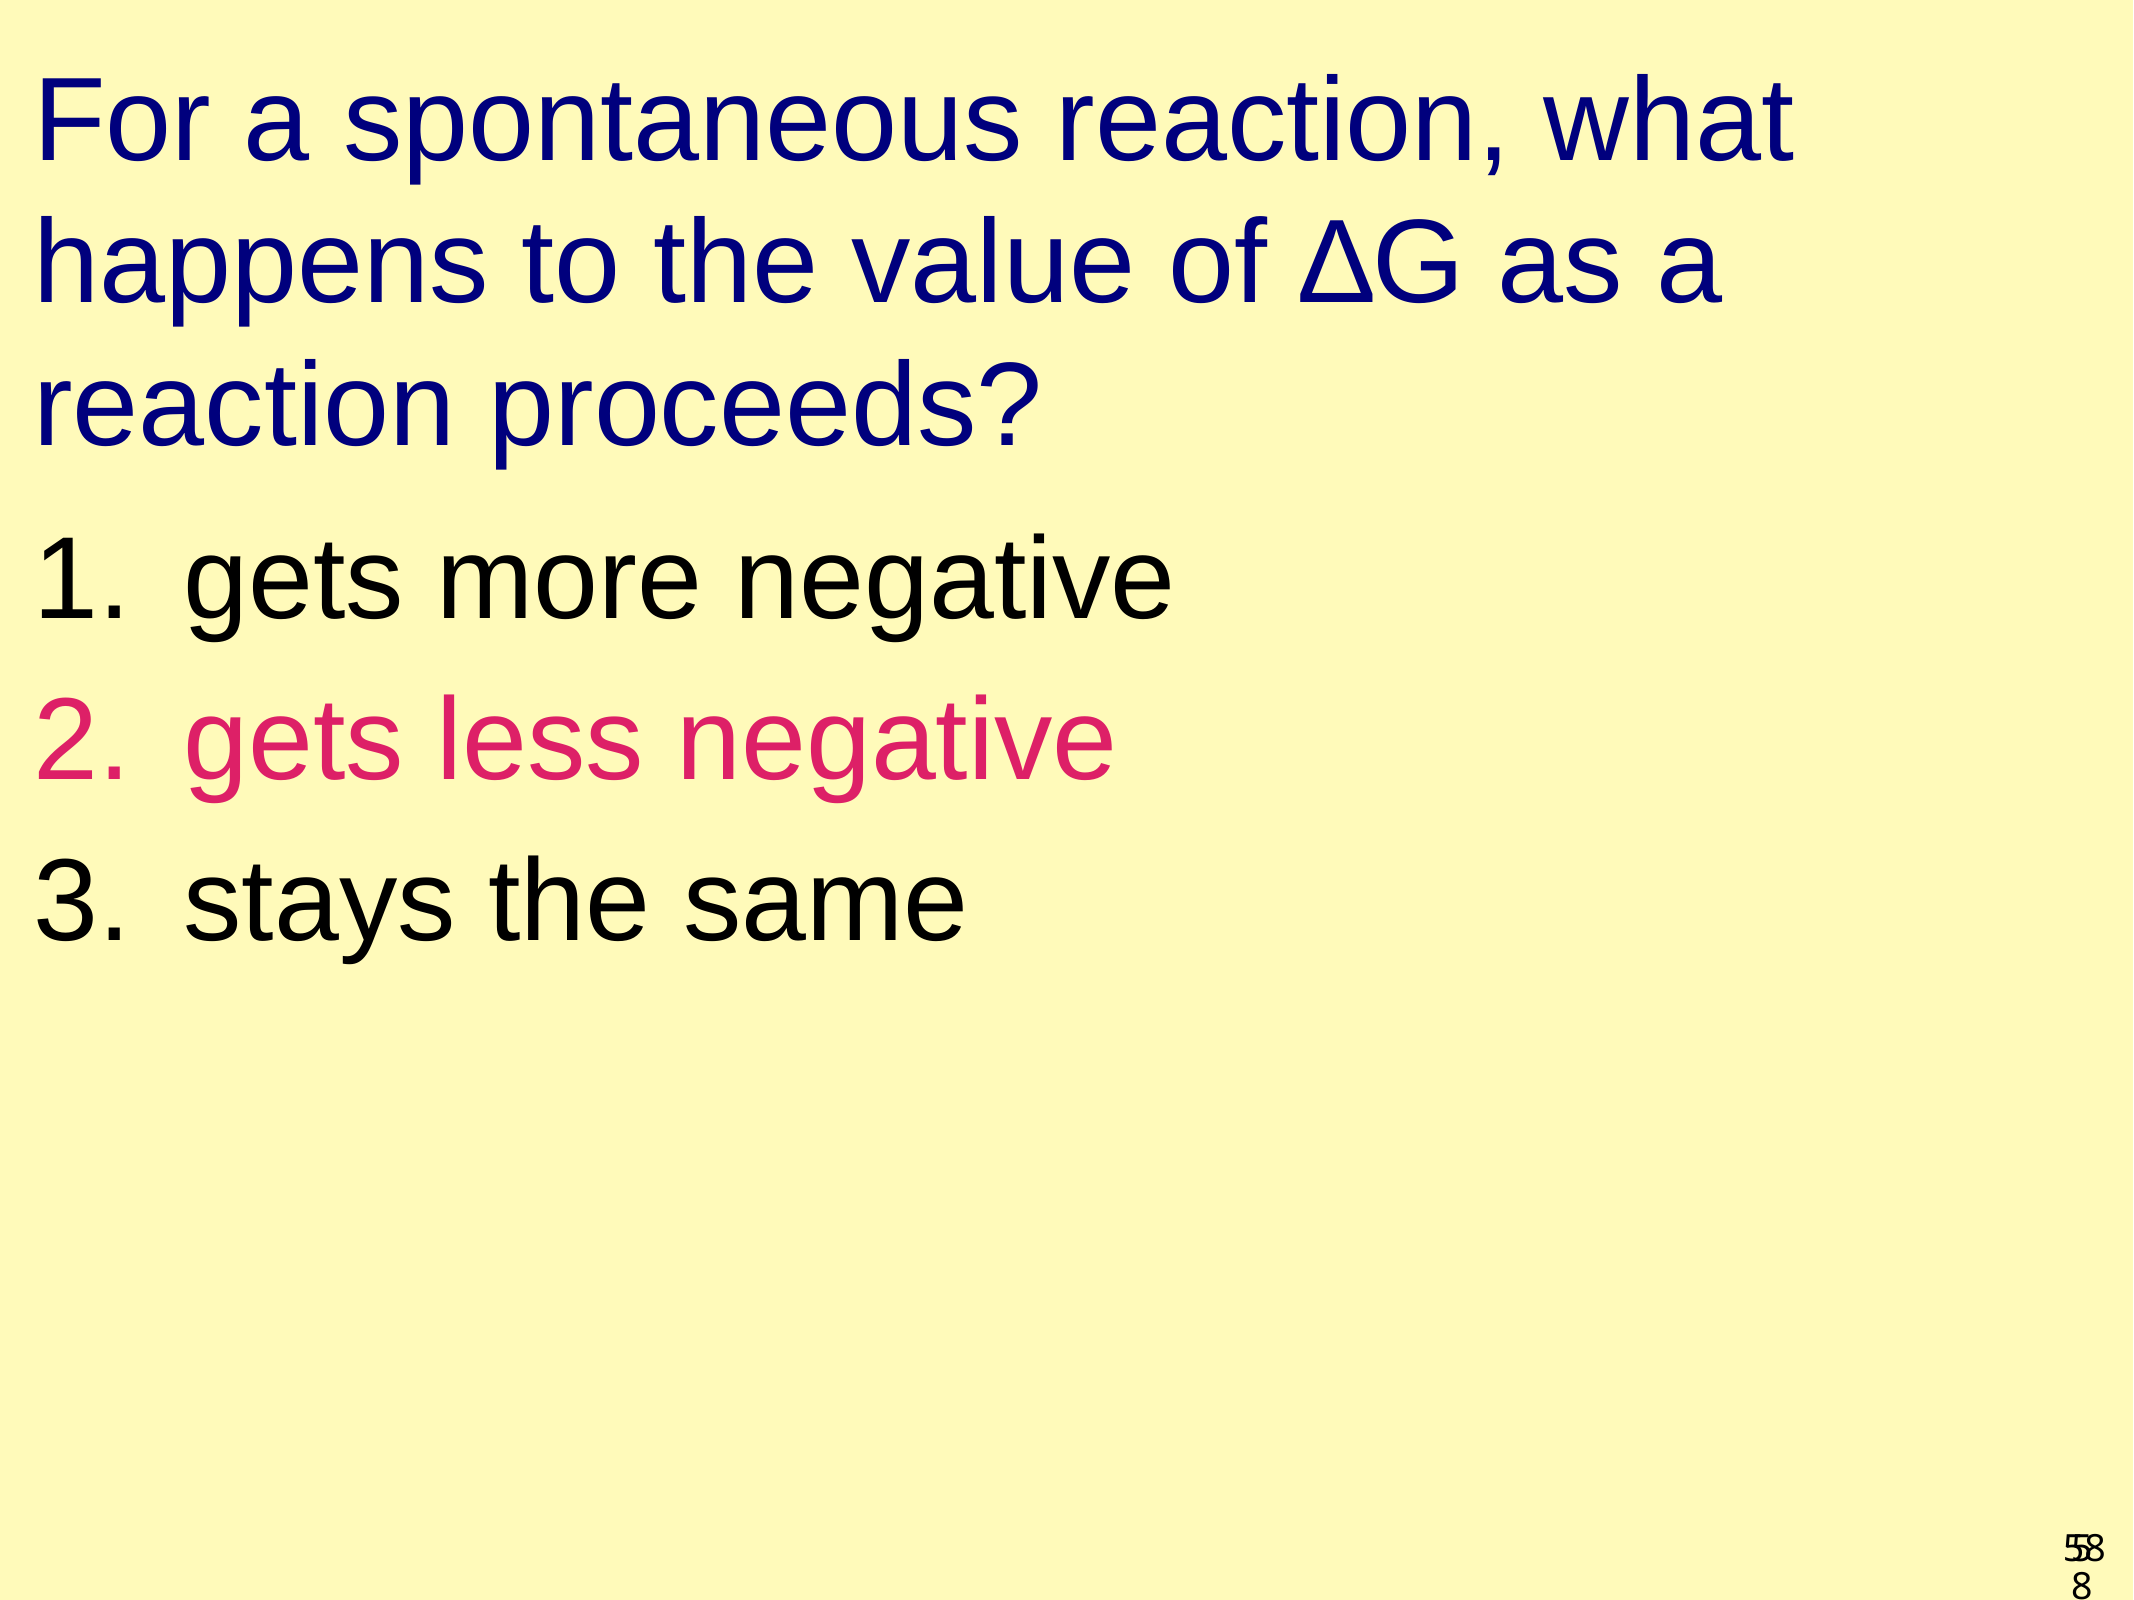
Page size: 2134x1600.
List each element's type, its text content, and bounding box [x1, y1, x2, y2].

list gets more negative gets less negative stays the same [32, 501, 2116, 1578]
text_box 58 [2056, 1516, 2113, 1578]
title For a spontaneous reaction, what happens to the value of ∆G as a reaction proceeds? [32, 41, 2116, 501]
